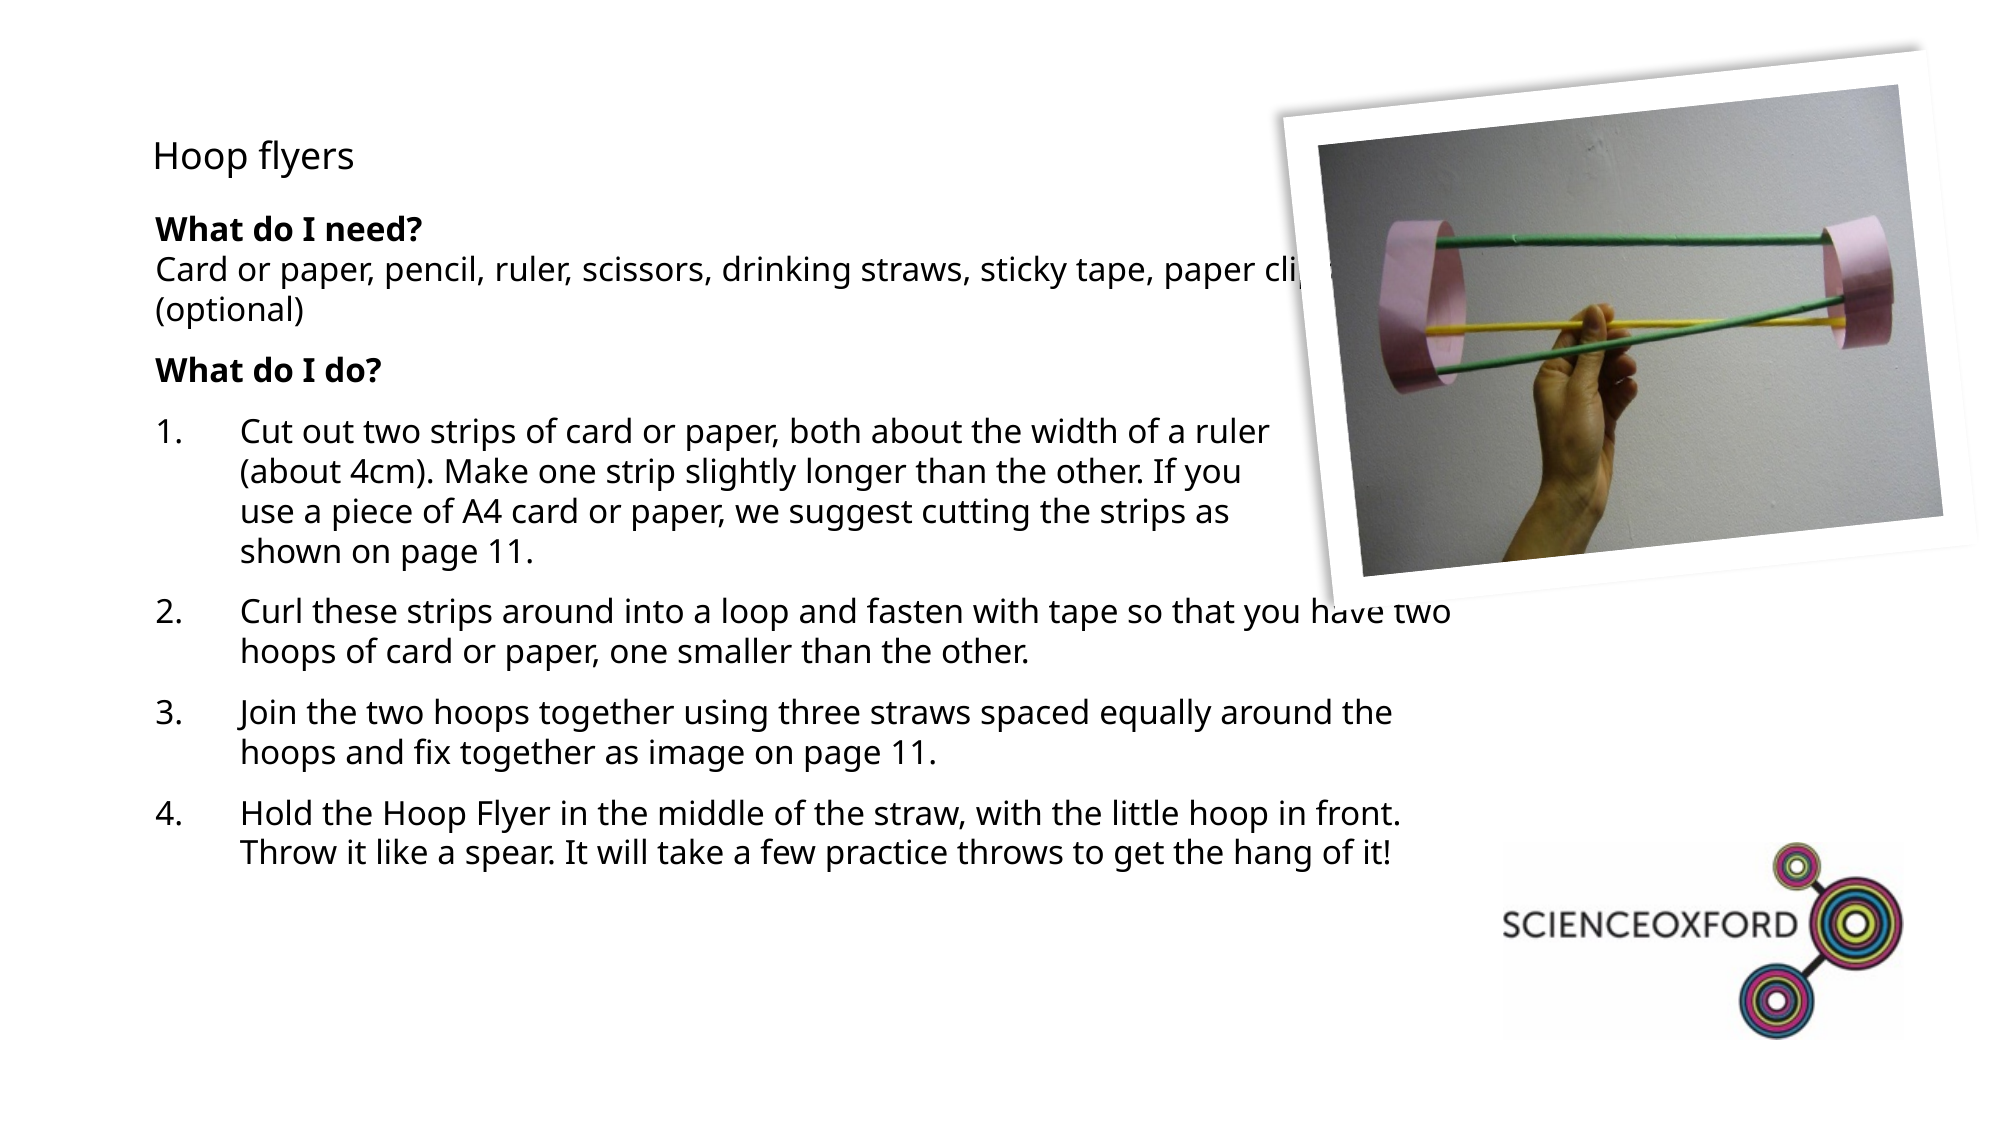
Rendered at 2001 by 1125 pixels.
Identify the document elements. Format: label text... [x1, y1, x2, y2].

list What do I need? Card or paper, pencil, ruler, scissors, drinking straws, sticky tape, paper clips (optional) What do I do? Cut out two strips of card or paper, both about the width of a ruler (about 4cm). Make one strip slightly longer than the other. If you use a piece of A4 card or paper, we suggest cutting the strips as shown on page 11. Curl these strips around into a loop and fasten with tape so that you have two hoops of card or paper, one smaller than the other. Join the two hoops together using three straws spaced equally around the hoops and fix together as image on page 11. Hold the Hoop Flyer in the middle of the straw, with the little hoop in front. Throw it like a spear. It will take a few practice throws to get the hang of it! [140, 201, 1483, 1090]
title Hoop flyers [137, 87, 1456, 272]
picture [1502, 842, 1904, 1040]
picture [1319, 85, 1943, 576]
